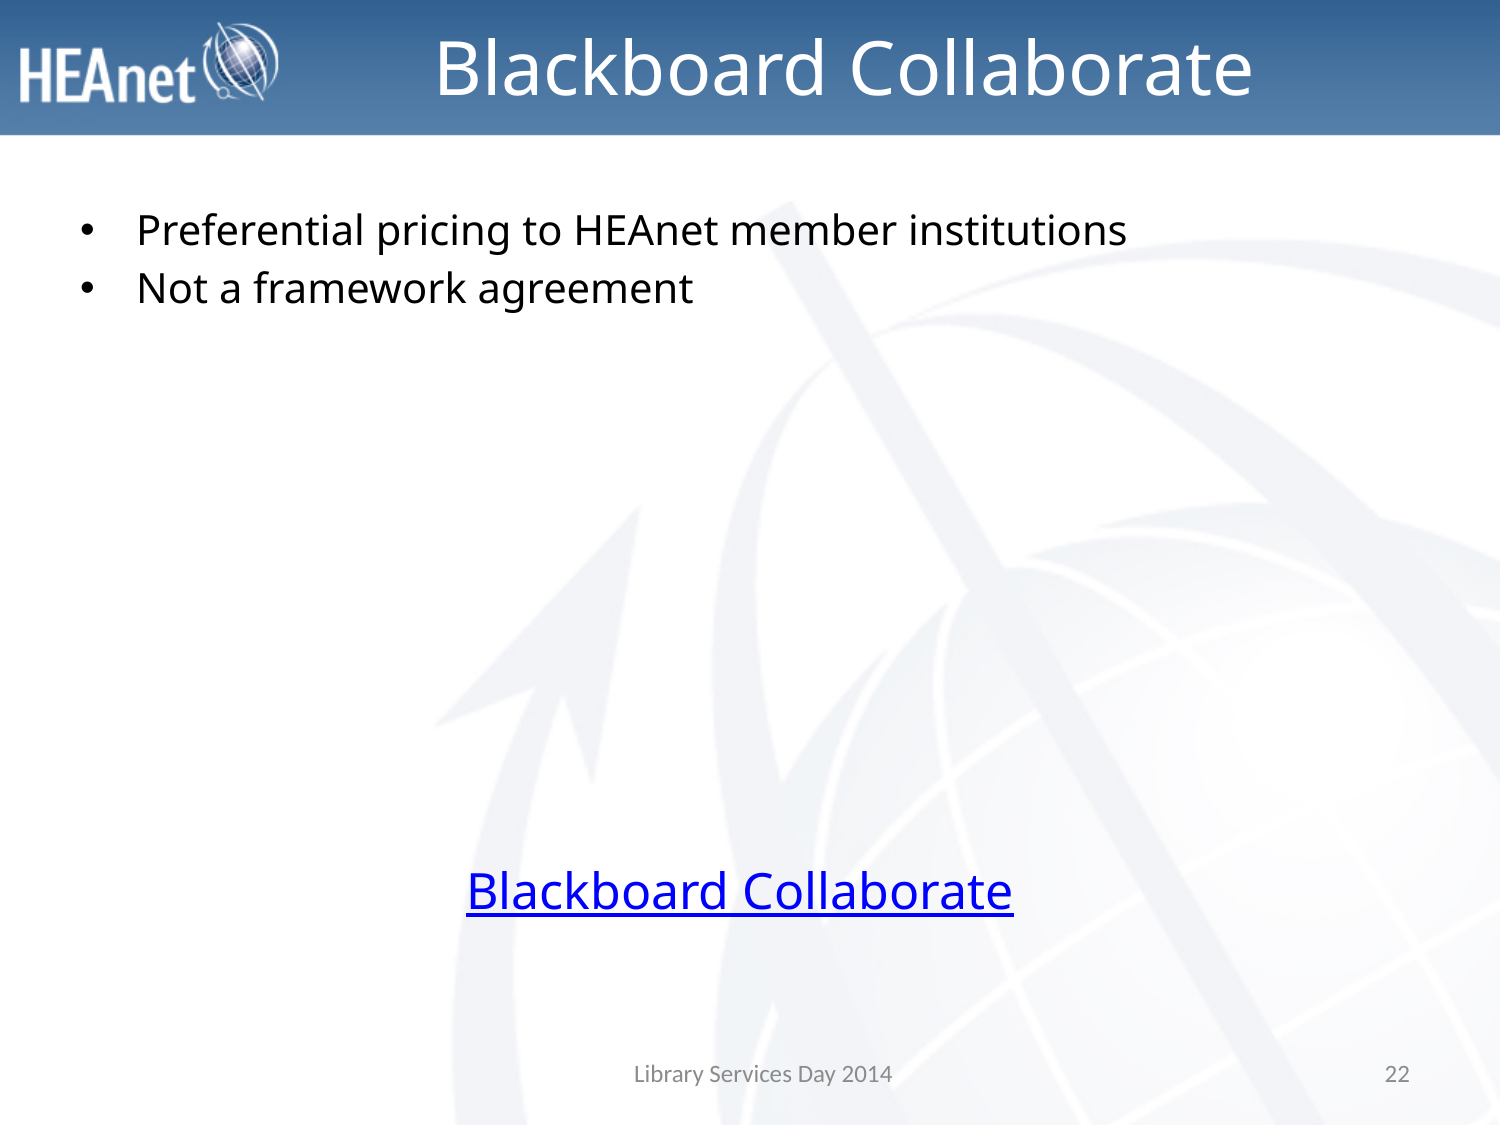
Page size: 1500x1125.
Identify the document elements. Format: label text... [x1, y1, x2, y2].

picture [0, 0, 1500, 1125]
title Blackboard Collaborate [312, 0, 1376, 160]
slide_number 22 [1074, 1042, 1425, 1103]
list Preferential pricing to HEAnet member institutions Not a framework agreement Blackboard Collaborate [64, 196, 1415, 1035]
footer Library Services Day 2014 [454, 1042, 1073, 1103]
